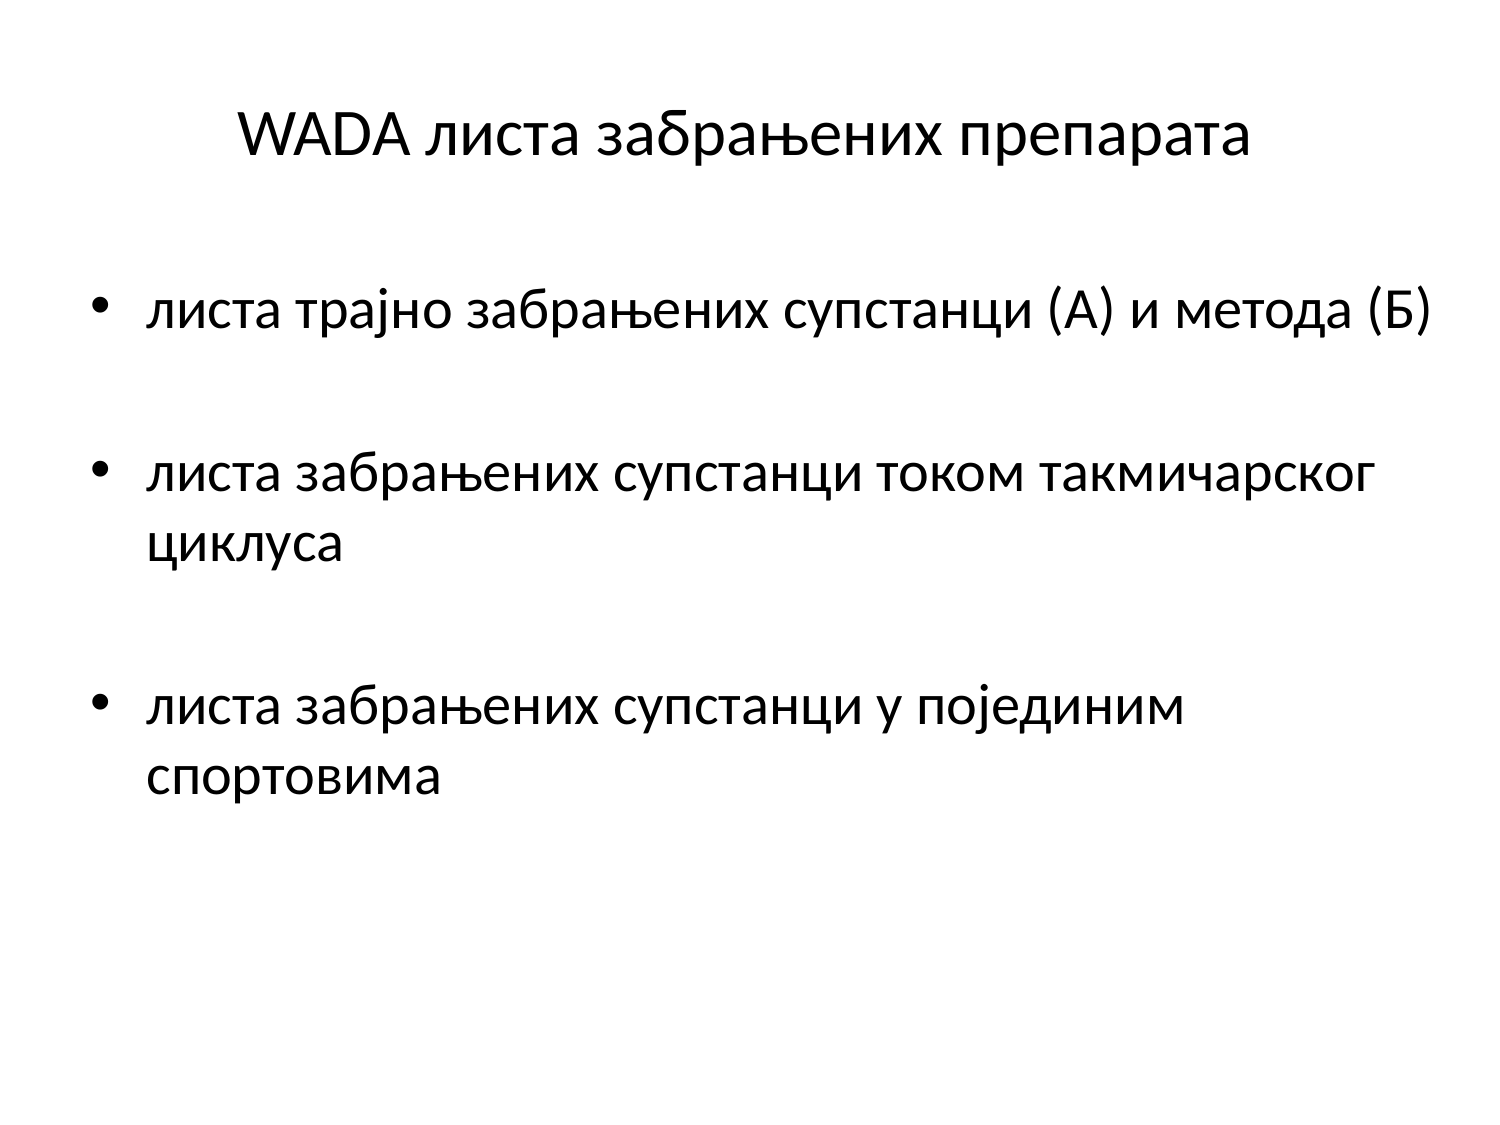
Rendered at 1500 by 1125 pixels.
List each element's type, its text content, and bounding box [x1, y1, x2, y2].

list листа трајно забрањених супстанци (А) и метода (Б) листа забрањених супстанци током такмичарског циклуса листа забрањених супстанци у појединим спортовима [75, 262, 1477, 1005]
title WADA листа забрањених препарата [70, 35, 1421, 223]
